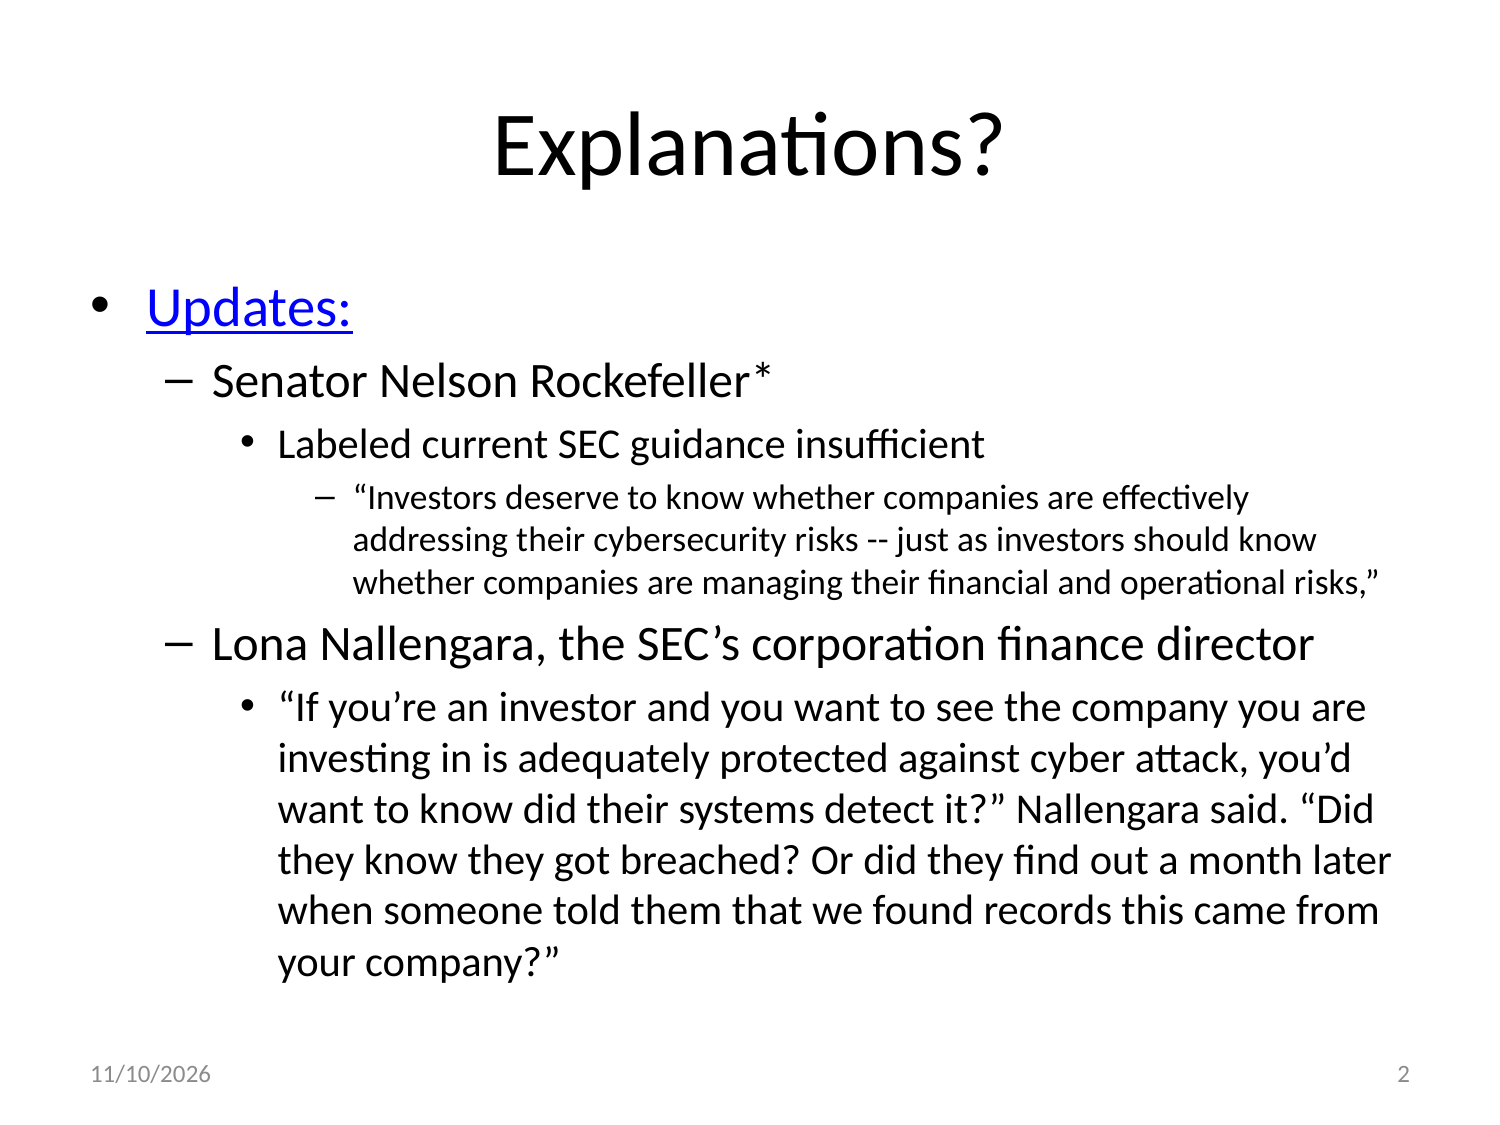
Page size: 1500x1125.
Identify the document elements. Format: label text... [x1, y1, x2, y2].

slide_number 2 [1074, 1042, 1425, 1103]
list Updates: Senator Nelson Rockefeller* Labeled current SEC guidance insufficient “Investors deserve to know whether companies are effectively addressing their cybersecurity risks -- just as investors should know whether companies are managing their financial and operational risks,” Lona Nallengara, the SEC’s corporation finance director “If you’re an investor and you want to see the company you are investing in is adequately protected against cyber attack, you’d want to know did their systems detect it?” Nallengara said. “Did they know they got breached? Or did they find out a month later when someone told them that we found records this came from your company?” [75, 262, 1425, 1005]
title Explanations? [75, 45, 1425, 233]
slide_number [75, 1042, 425, 1103]
